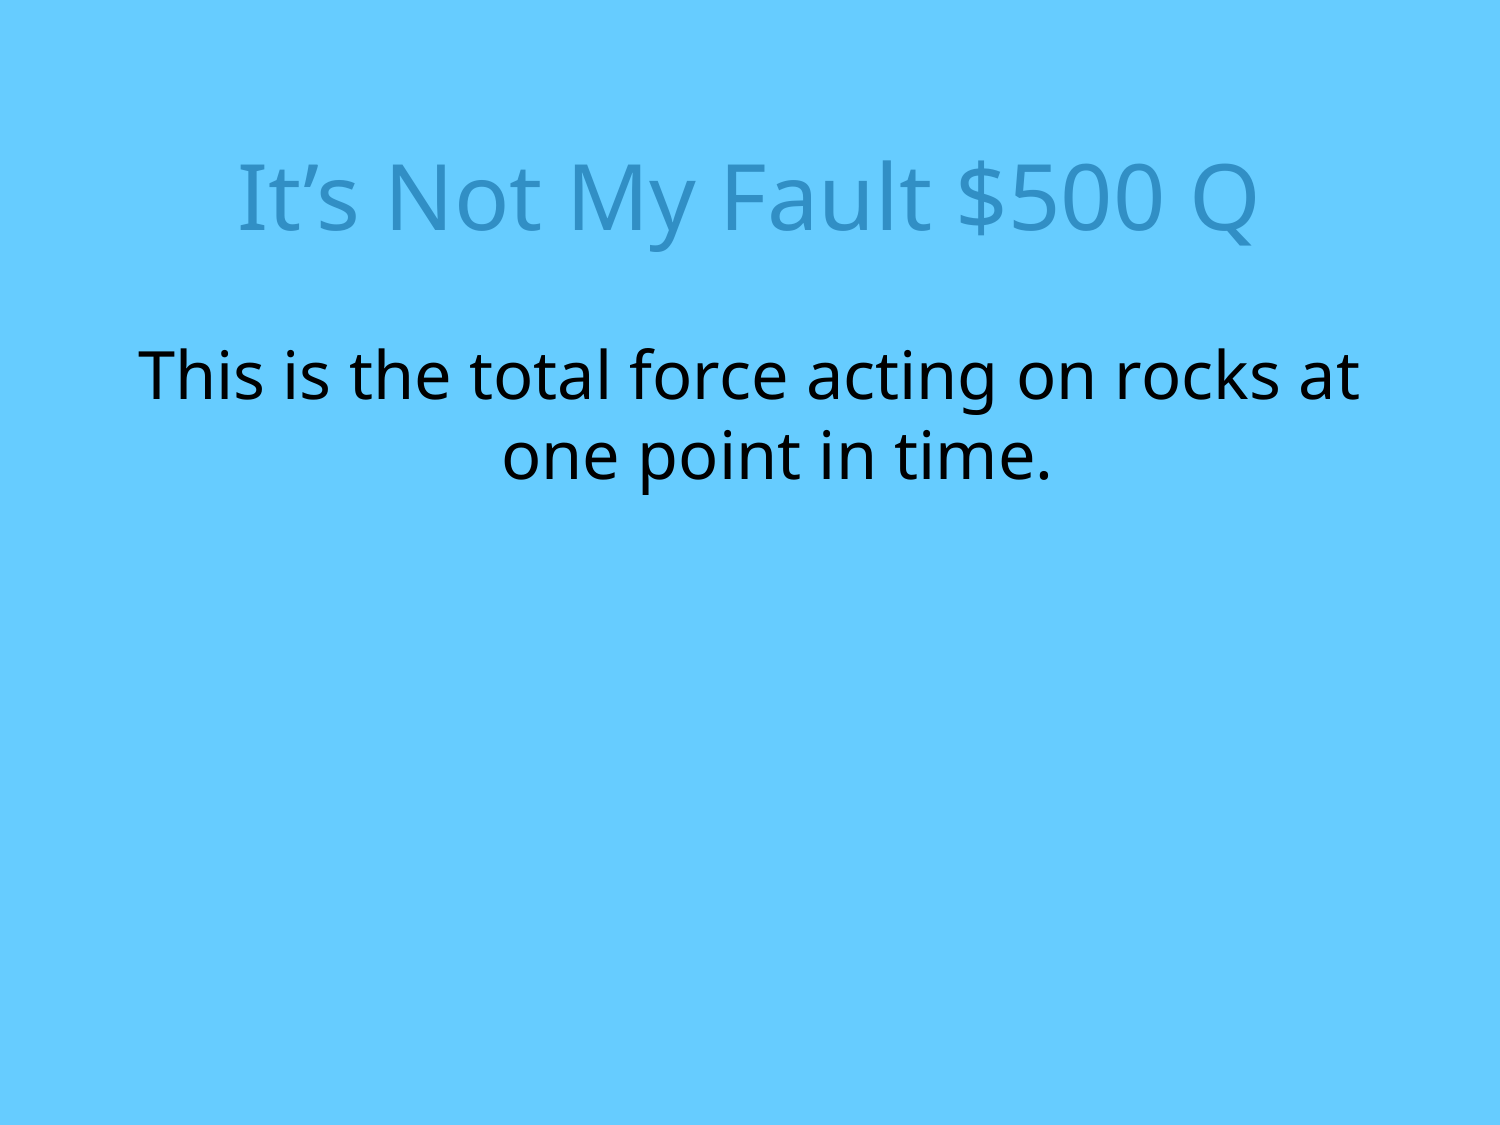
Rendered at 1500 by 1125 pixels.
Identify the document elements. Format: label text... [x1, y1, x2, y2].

title It’s Not My Fault $500 Q [112, 99, 1388, 288]
list This is the total force acting on rocks at one point in time. [112, 324, 1388, 1001]
